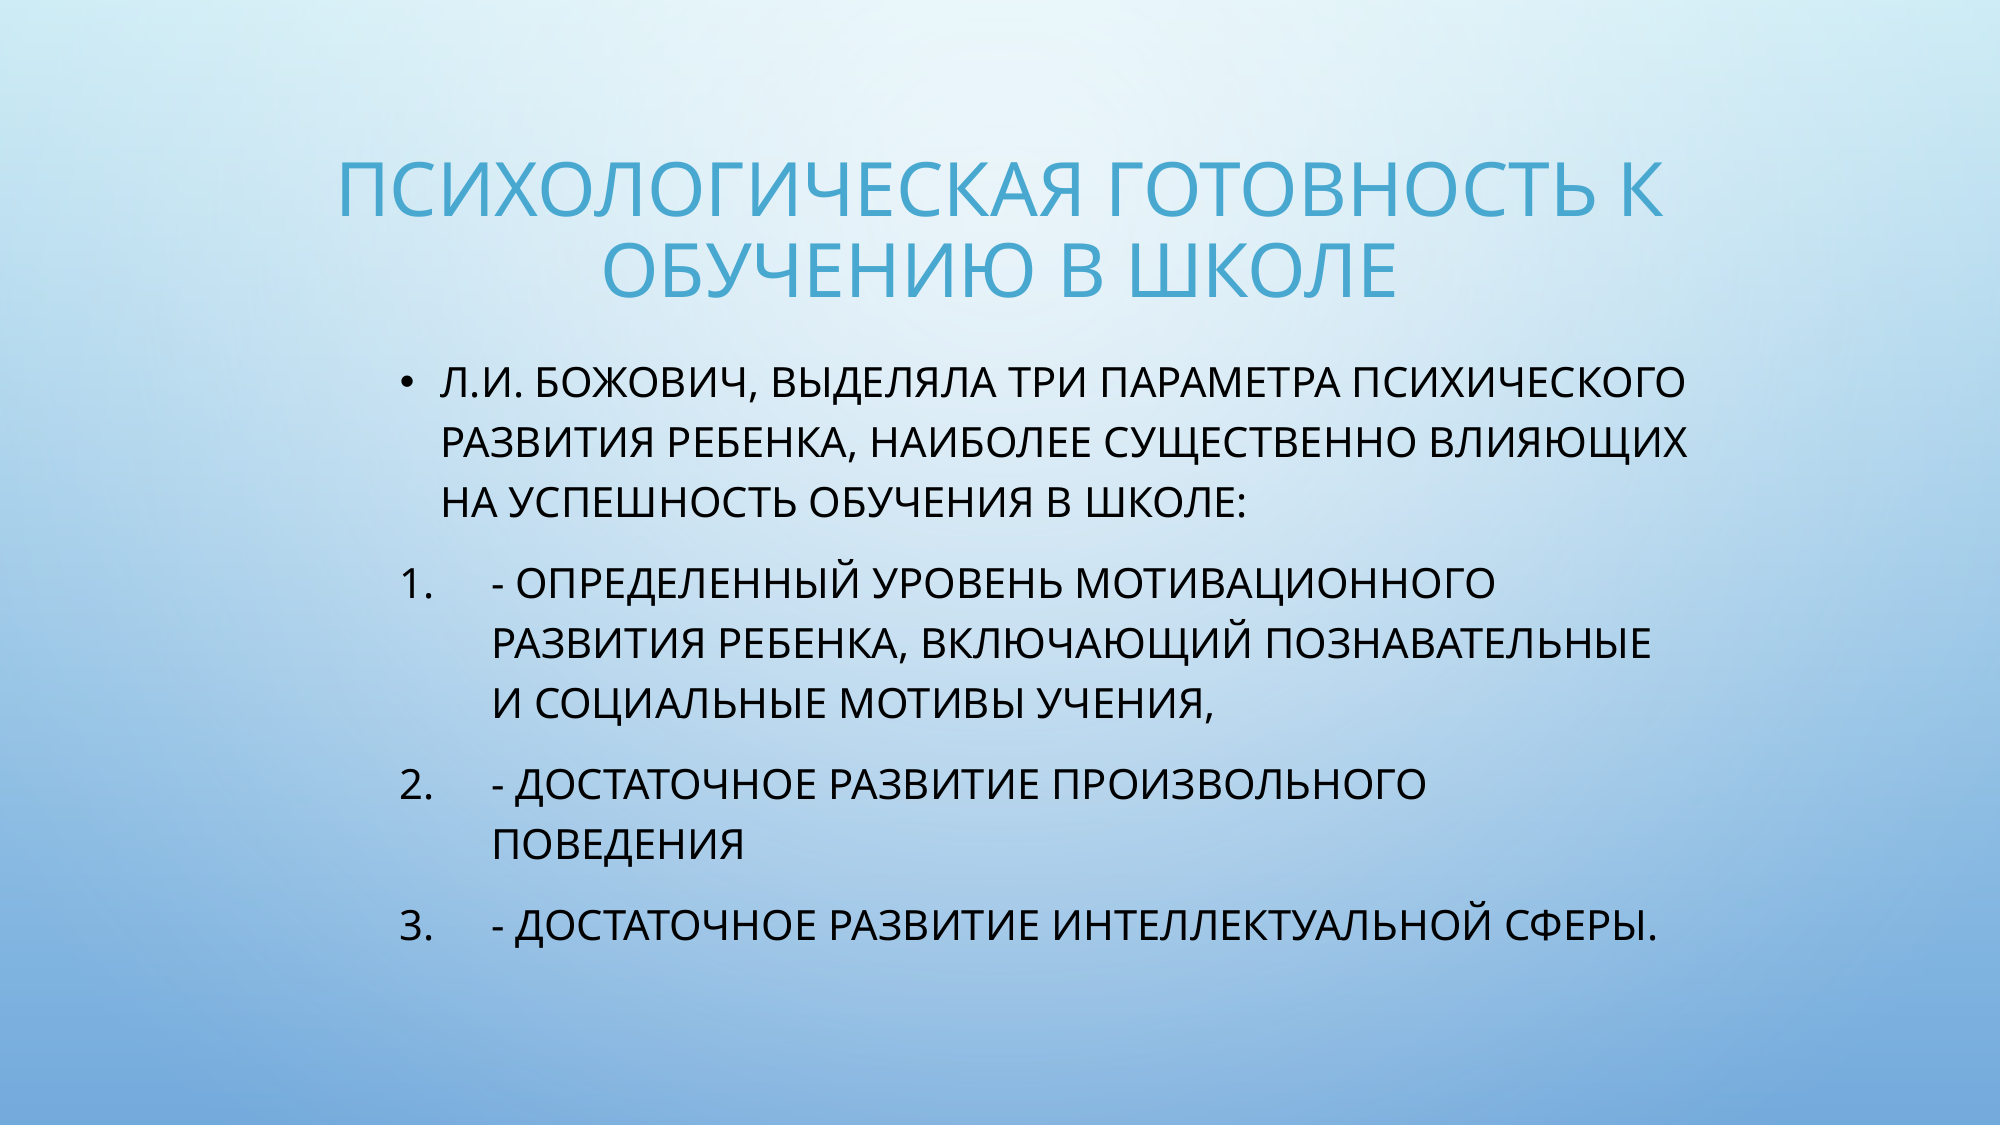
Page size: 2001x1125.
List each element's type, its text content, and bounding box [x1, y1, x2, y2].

title Психологическая готовность к обучению в школе [149, 101, 1851, 364]
list Л.И. Божович, выделяла три параметра психического развития ребенка, наиболее существенно влияющих на успешность обучения в школе: - определенный уровень мотивационного развития ребенка, включающий познавательные и социальные мотивы учения, - достаточное развитие произвольного поведения - достаточное развитие интеллектуальной сферы. [384, 338, 1709, 963]
